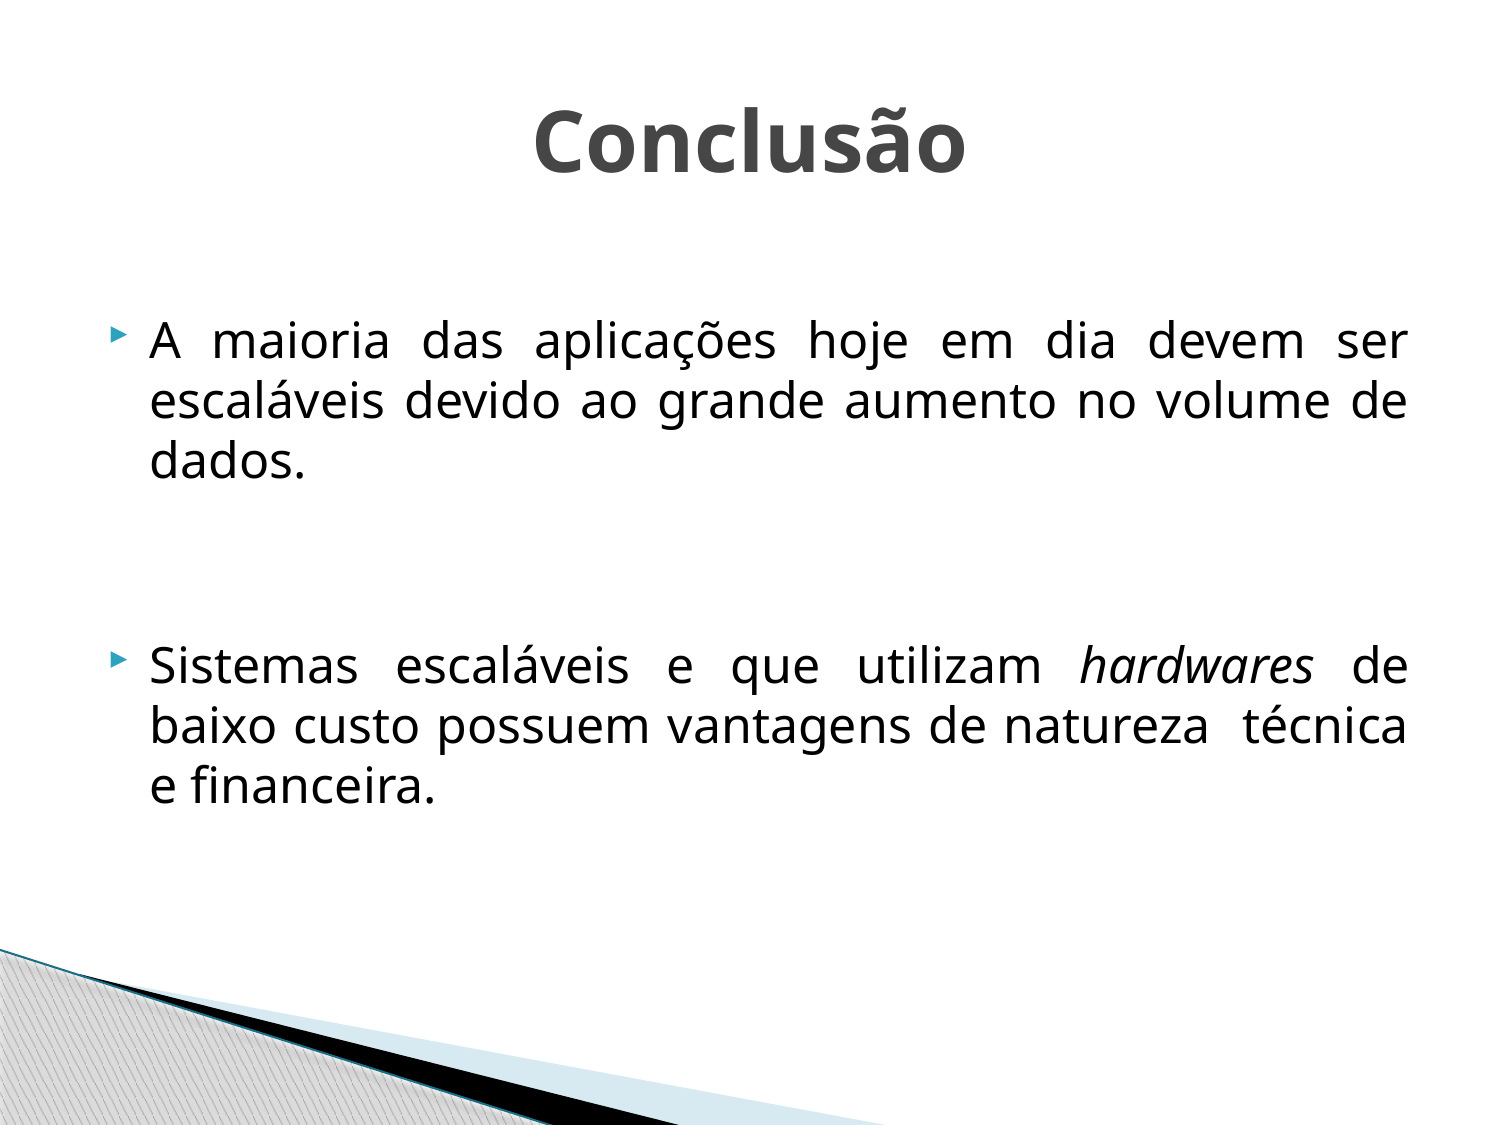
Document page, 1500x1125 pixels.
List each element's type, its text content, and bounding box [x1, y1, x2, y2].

list A maioria das aplicações hoje em dia devem ser escaláveis devido ao grande aumento no volume de dados. Sistemas escaláveis e que utilizam hardwares de baixo custo possuem vantagens de natureza técnica e financeira. [74, 242, 1426, 986]
title Conclusão [75, 45, 1425, 233]
